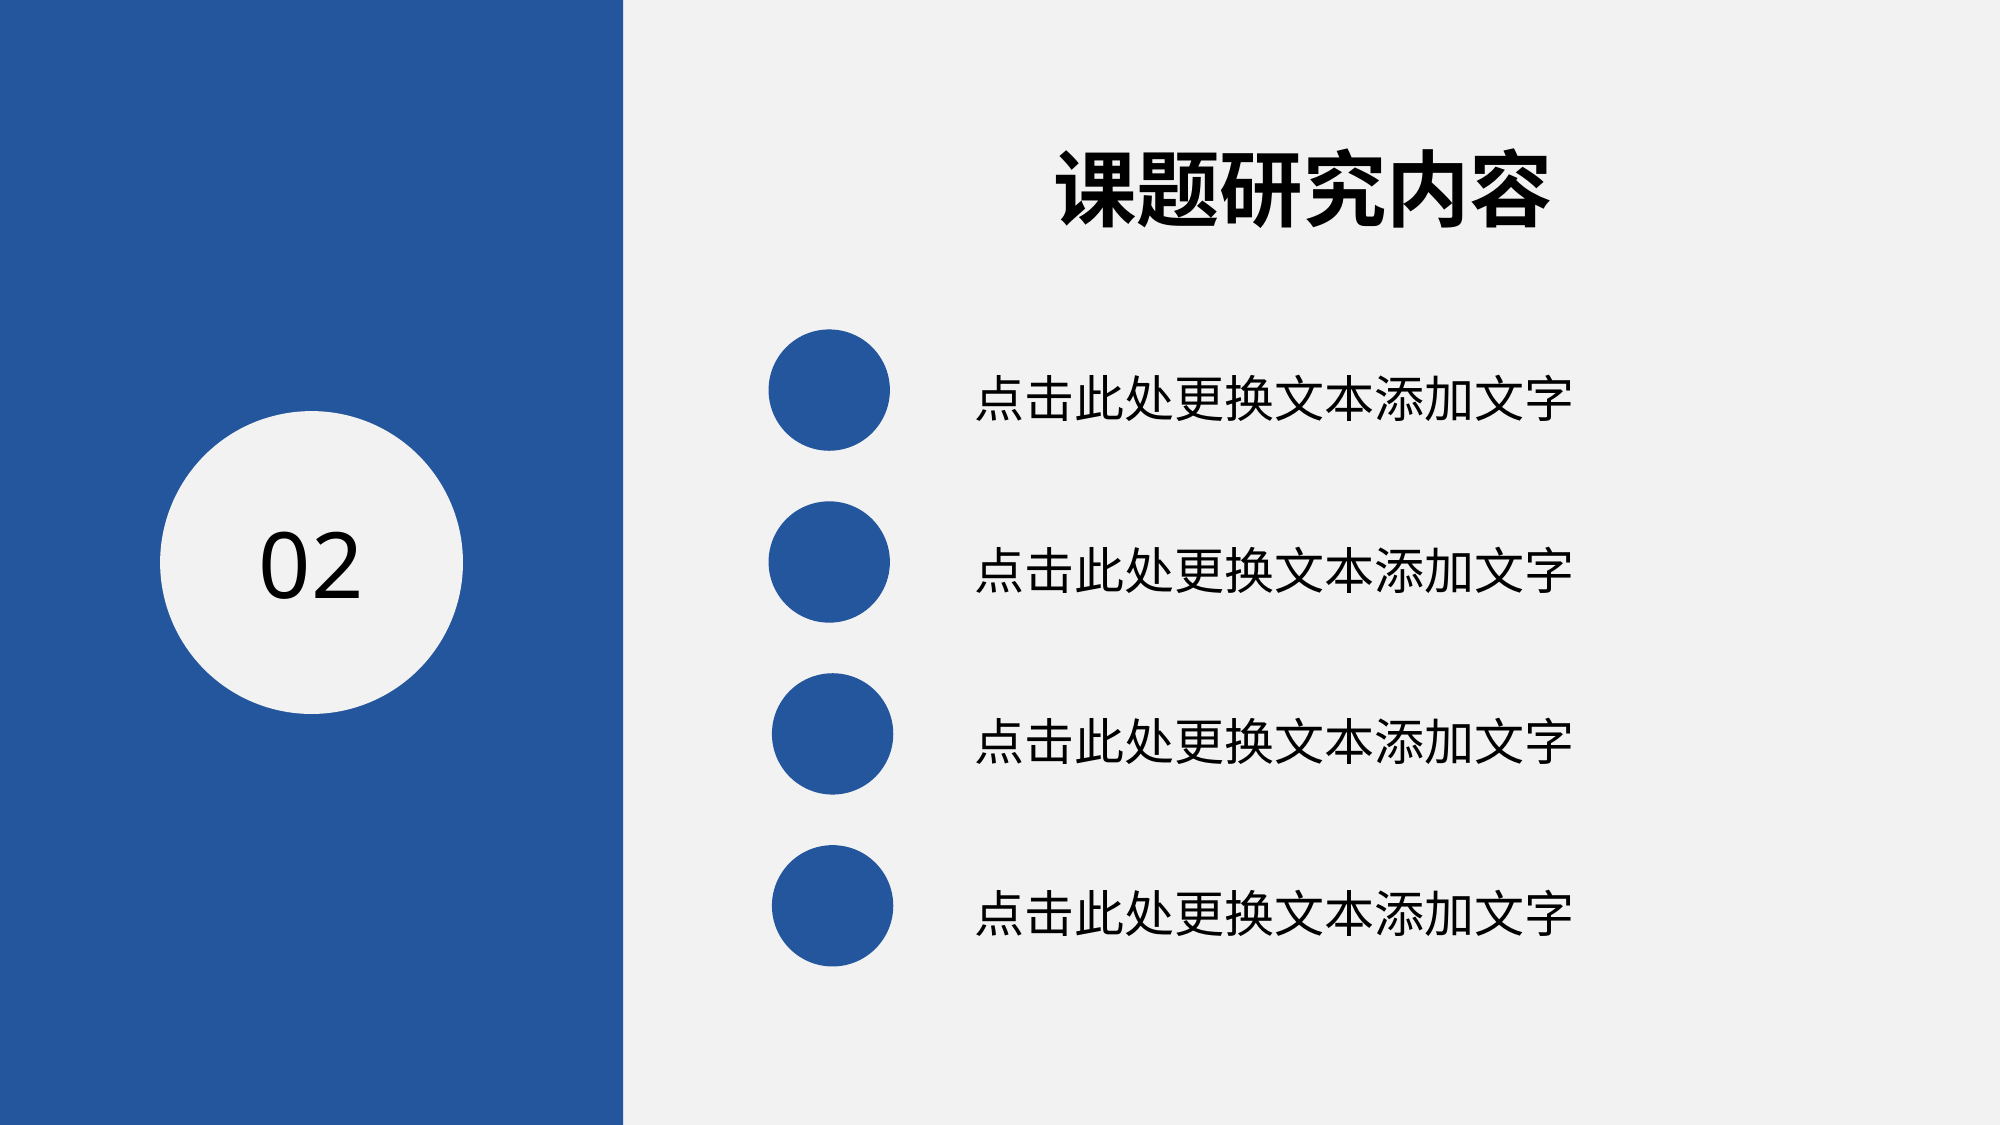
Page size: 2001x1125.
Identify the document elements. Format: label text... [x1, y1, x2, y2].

text_box [767, 328, 891, 452]
text_box [770, 844, 895, 968]
text_box [0, 0, 624, 1125]
text_box 点击此处更换文本添加文字 [959, 688, 1934, 779]
text_box 点击此处更换文本添加文字 [959, 516, 1934, 607]
text_box 点击此处更换文本添加文字 [959, 860, 1934, 951]
text_box 课题研究内容 [1038, 130, 1568, 245]
text_box [767, 500, 891, 624]
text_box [160, 411, 463, 714]
text_box [770, 672, 895, 796]
text_box 点击此处更换文本添加文字 [959, 345, 1934, 435]
